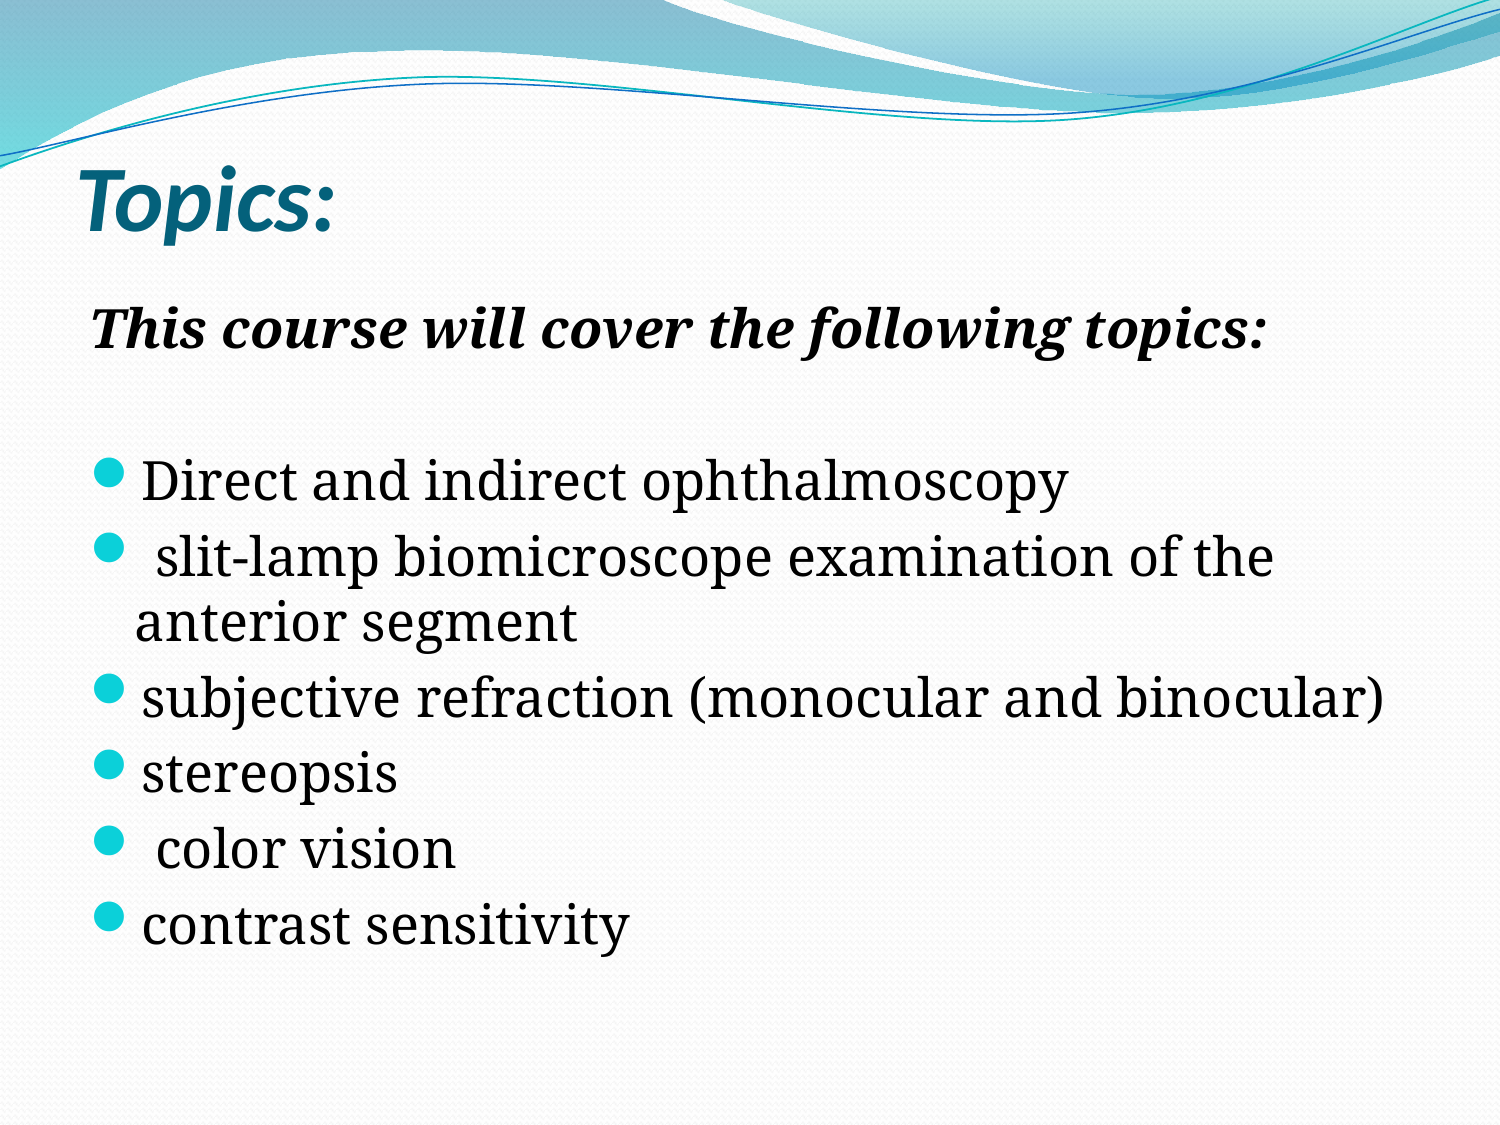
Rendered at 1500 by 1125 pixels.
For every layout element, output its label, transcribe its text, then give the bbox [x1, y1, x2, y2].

title Topics: [75, 62, 1425, 250]
list This course will cover the following topics: Direct and indirect ophthalmoscopy slit-lamp biomicroscope examination of the anterior segment subjective refraction (monocular and binocular) stereopsis color vision contrast sensitivity [75, 287, 1425, 1008]
